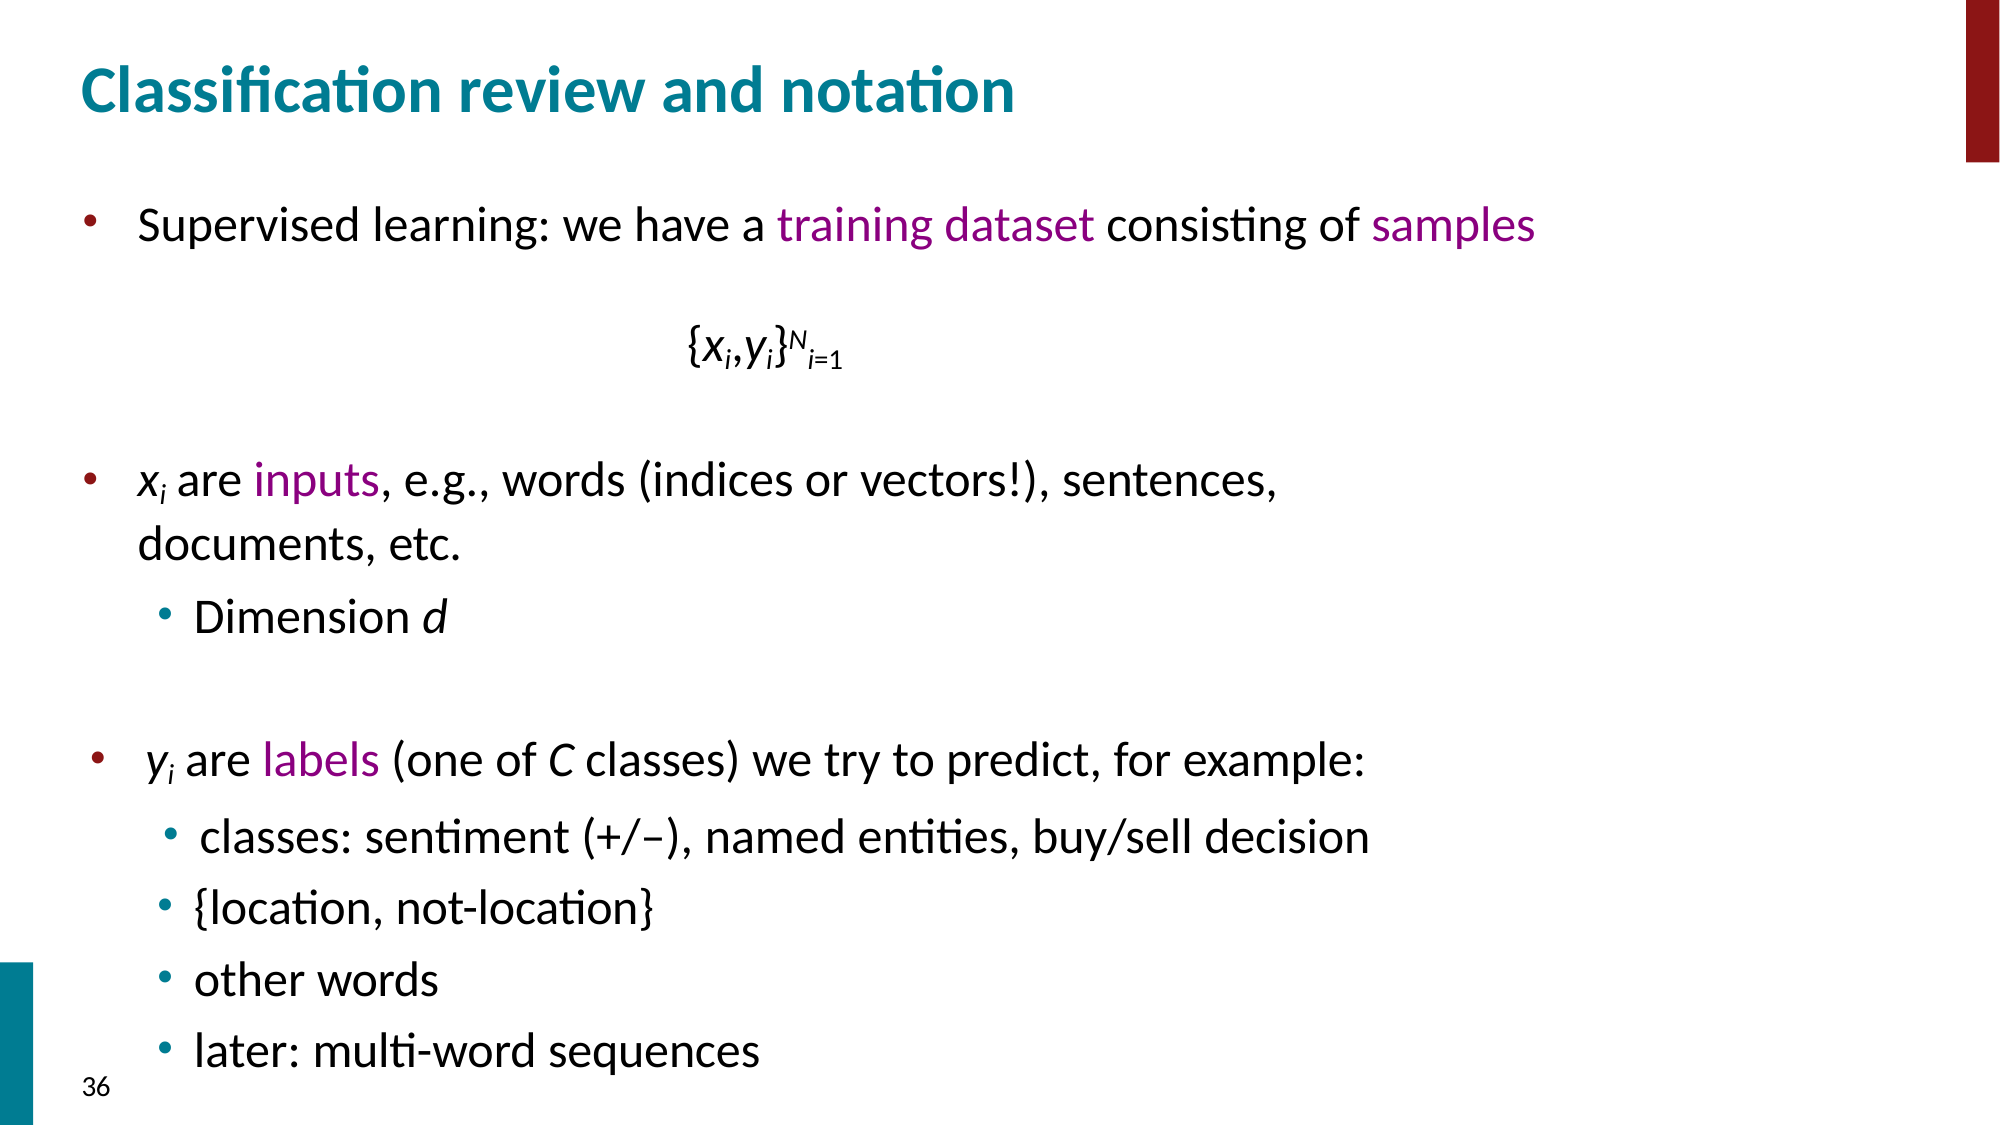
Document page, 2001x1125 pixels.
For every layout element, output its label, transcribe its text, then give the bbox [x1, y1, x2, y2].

slide_number 39 [75, 1078, 120, 1125]
text_box Supervised learning: we have a training dataset consisting of samples {xi,yi}Ni=1 xi are inputs, e.g., words (indices or vectors!), sentences, documents, etc. Dimension d yi are labels (one of C classes) we try to predict, for example: classes: sentiment (+/–), named entities, buy/sell decision {location, not-location} other words later: multi-word sequences [71, 188, 1631, 1078]
title Classification review and notation [79, 4, 1921, 234]
